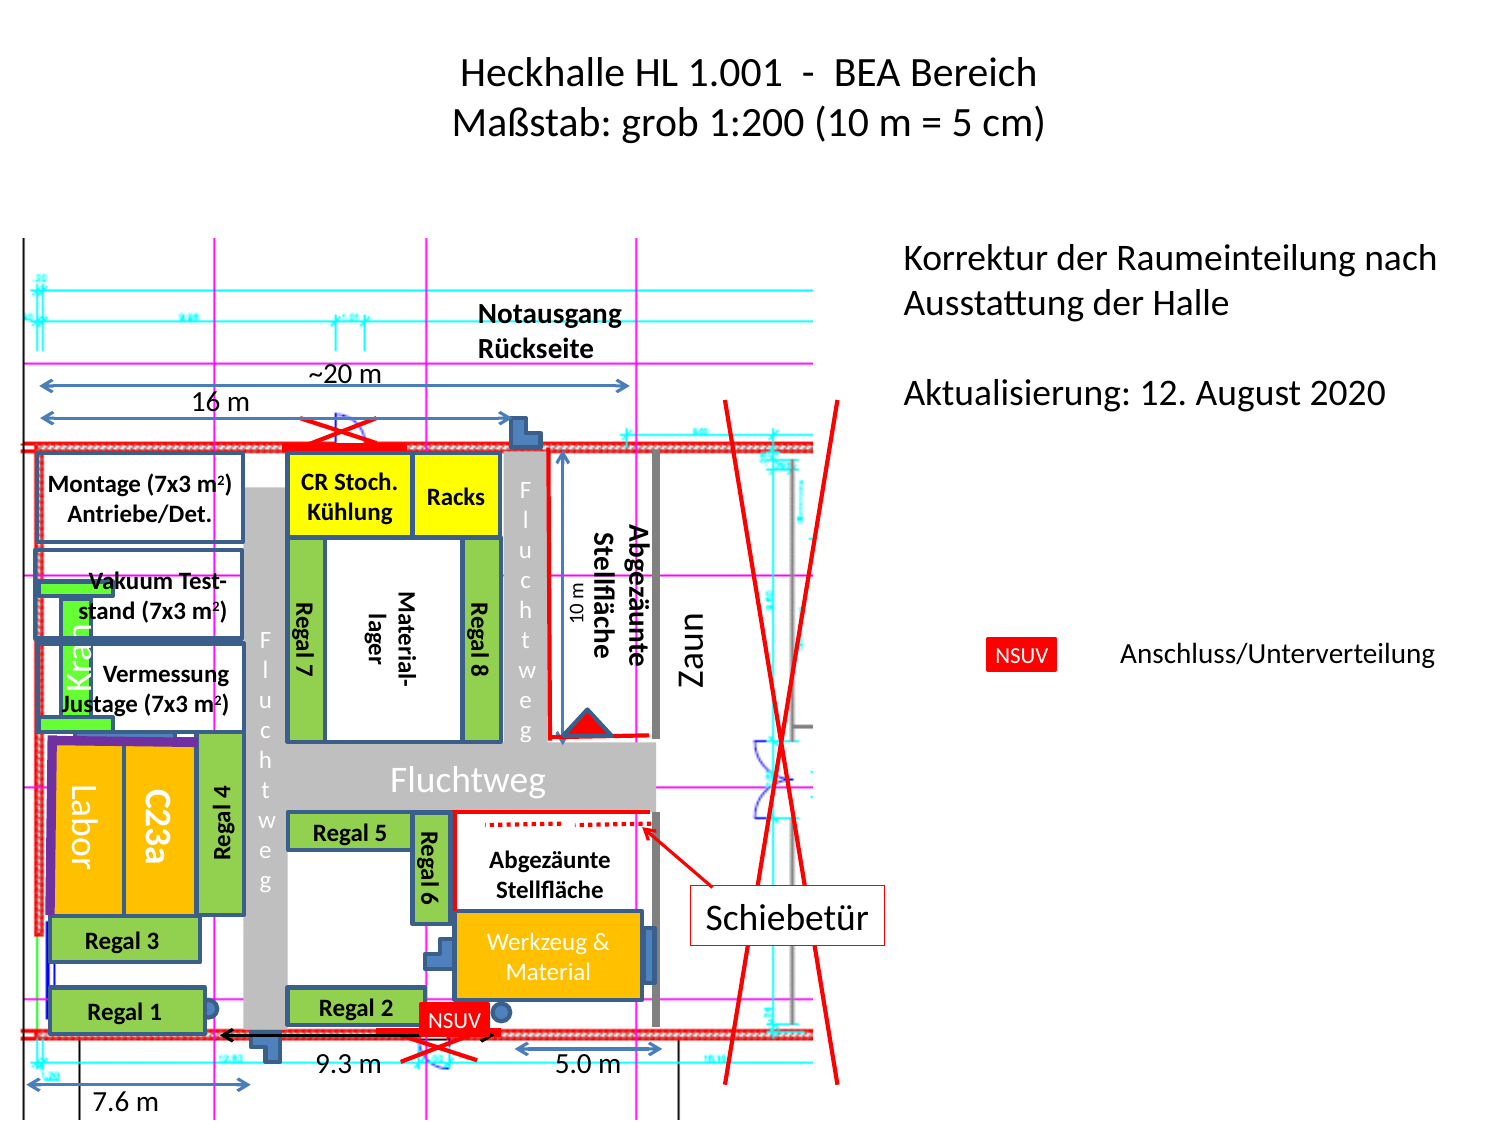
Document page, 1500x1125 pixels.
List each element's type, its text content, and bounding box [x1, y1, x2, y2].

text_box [724, 399, 838, 1085]
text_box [400, 1043, 478, 1061]
picture [0, 237, 813, 1121]
text_box Korrektur der Raumeinteilung nach Ausstattung der Halle Aktualisierung: 12. August 2020 [888, 225, 1462, 421]
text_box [642, 826, 713, 888]
text_box Heckhalle HL 1.001 - BEA Bereich Maßstab: grob 1:200 (10 m = 5 cm) [0, 1, 1500, 189]
text_box NSUV [986, 637, 1057, 672]
text_box Schiebetür [842, 885, 885, 946]
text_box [38, 581, 114, 733]
text_box Anschluss/Unterverteilung [1105, 626, 1451, 677]
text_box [299, 426, 377, 444]
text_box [49, 735, 53, 916]
